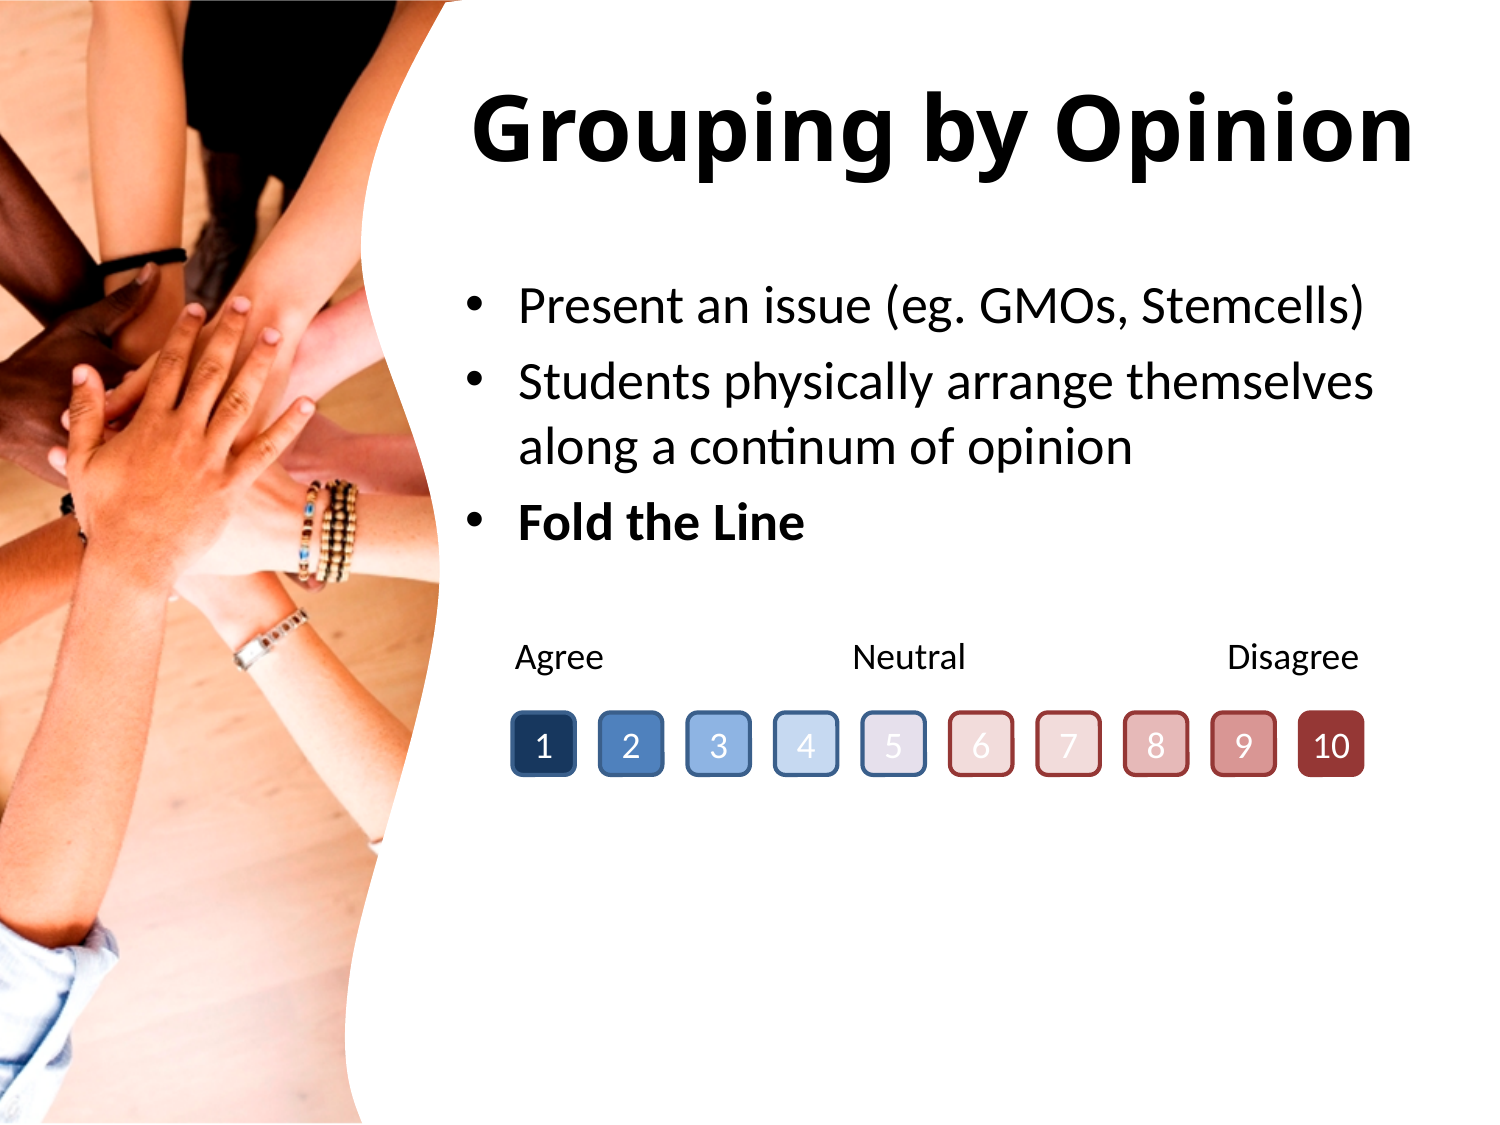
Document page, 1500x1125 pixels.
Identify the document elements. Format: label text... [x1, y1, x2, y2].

picture [0, 0, 456, 1125]
title Grouping by Opinion [450, 24, 1438, 225]
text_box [499, 624, 1376, 688]
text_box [949, 712, 1363, 776]
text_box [512, 712, 926, 776]
list Present an issue (eg. GMOs, Stemcells) Students physically arrange themselves along a continum of opinion Fold the Line [450, 262, 1425, 613]
